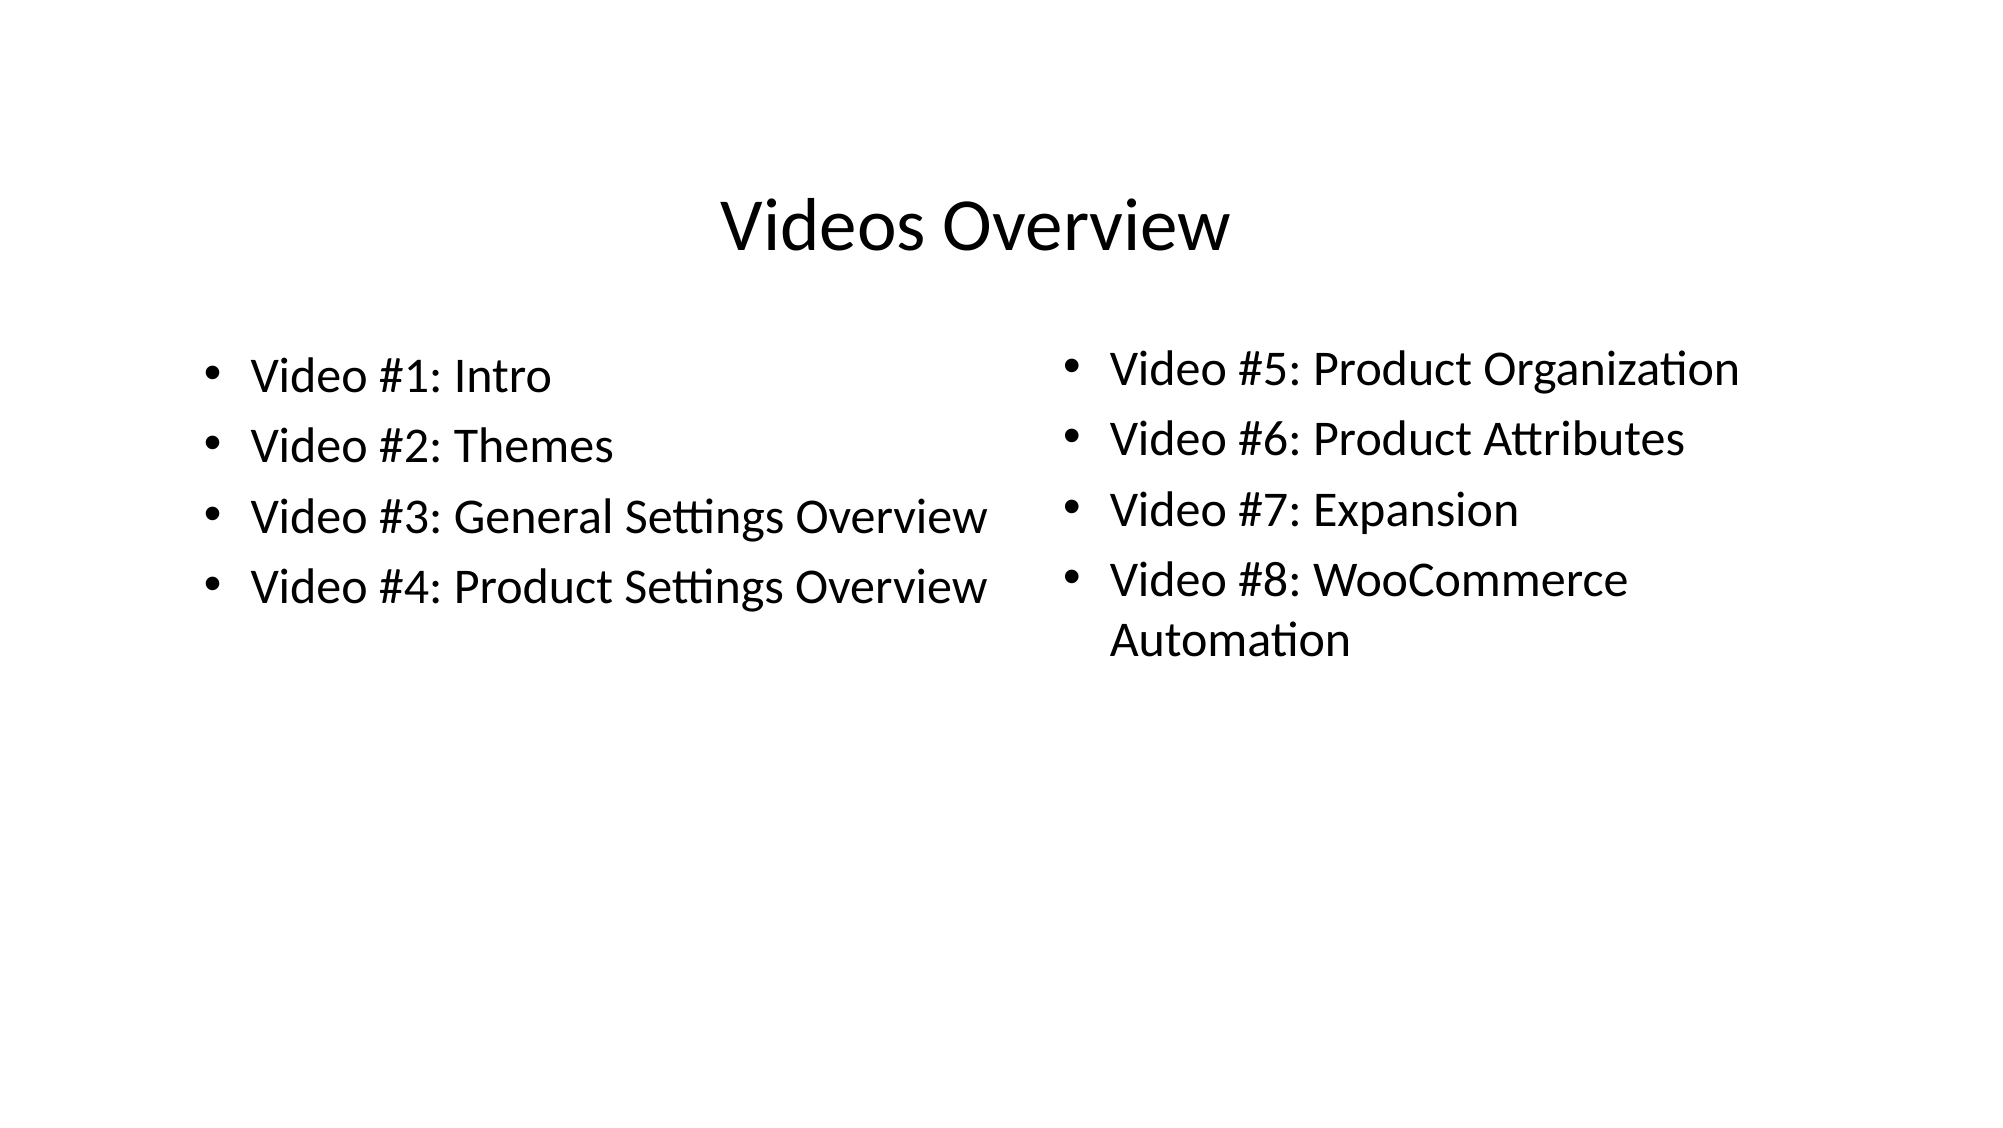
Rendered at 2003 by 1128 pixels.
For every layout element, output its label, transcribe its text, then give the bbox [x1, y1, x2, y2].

text_box Video #5: Product Organization Video #6: Product Attributes Video #7: Expansion Video #8: WooCommerce Automation [1016, 327, 1862, 877]
text_box Video #1: Intro Video #2: Themes Video #3: General Settings Overview Video #4: Product Settings Overview [156, 334, 1003, 622]
text_box Videos Overview [713, 168, 1240, 274]
